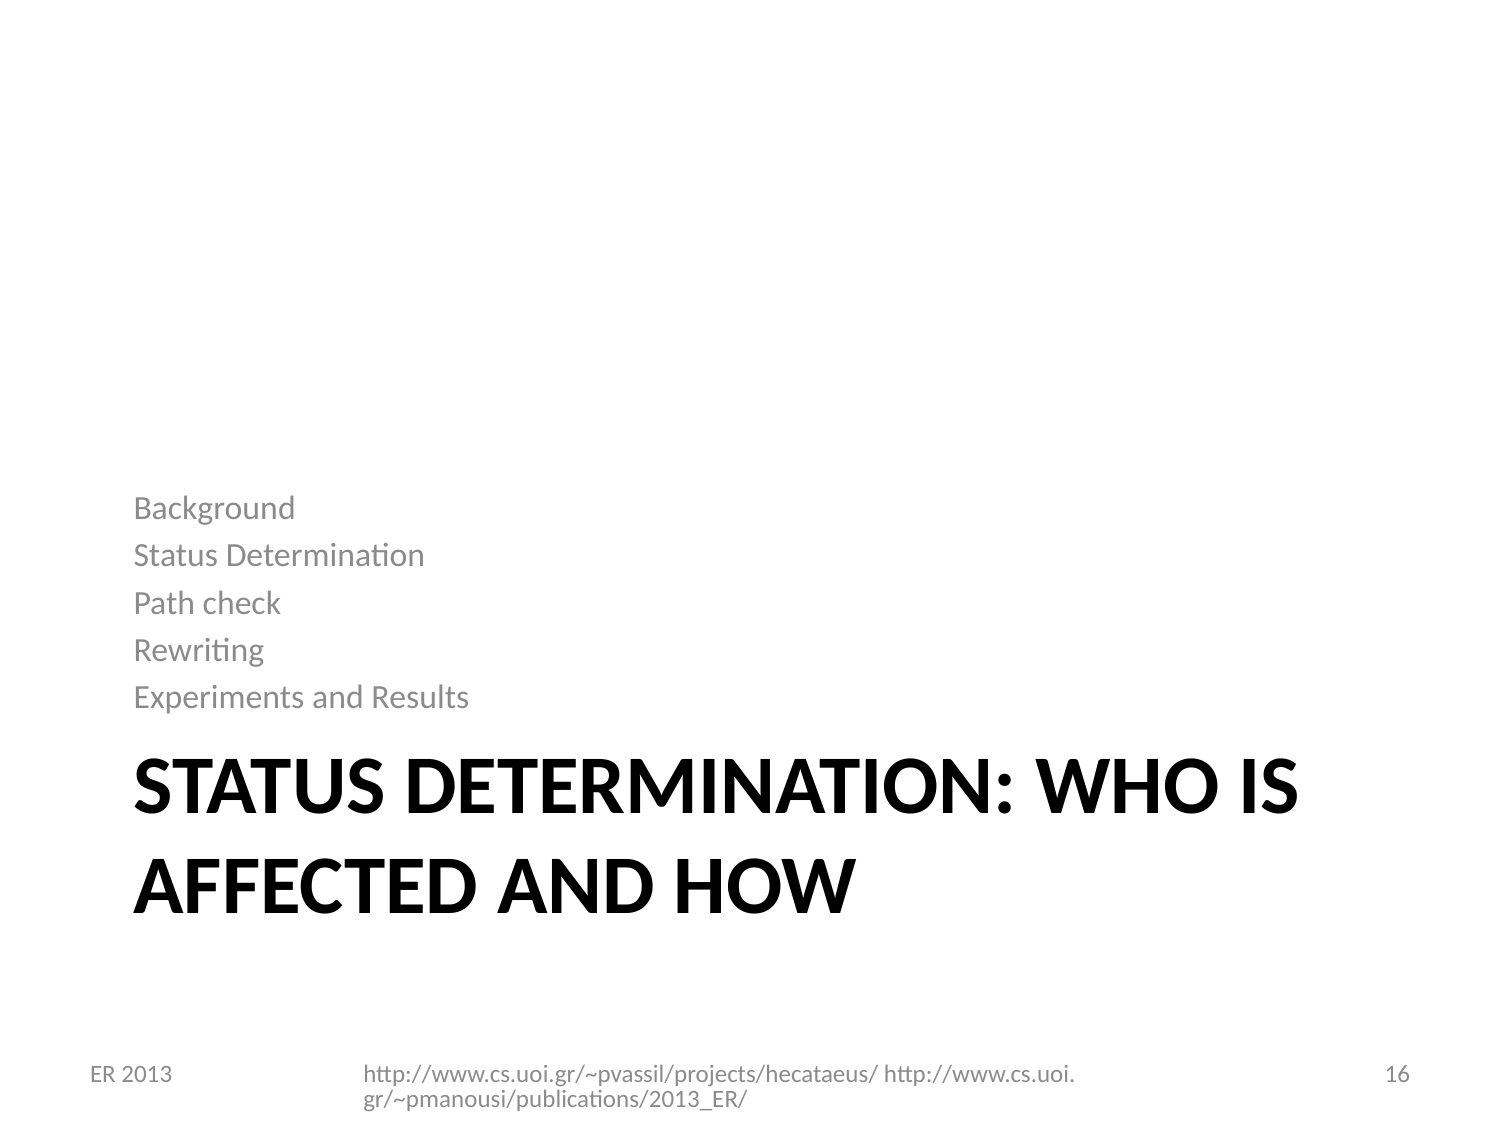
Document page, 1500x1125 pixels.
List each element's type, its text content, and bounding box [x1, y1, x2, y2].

slide_number 16 [1093, 1042, 1425, 1103]
footer http://www.cs.uoi.gr/~pvassil/projects/hecataeus/ http://www.cs.uoi.gr/~pmanousi/publications/2013_ER/ [425, 1042, 1093, 1103]
title Status Determination: who is affected and how [118, 723, 1394, 947]
list Background Status Determination Path check Rewriting Experiments and Results [118, 476, 1394, 723]
slide_number ER 2013 [75, 1042, 425, 1103]
